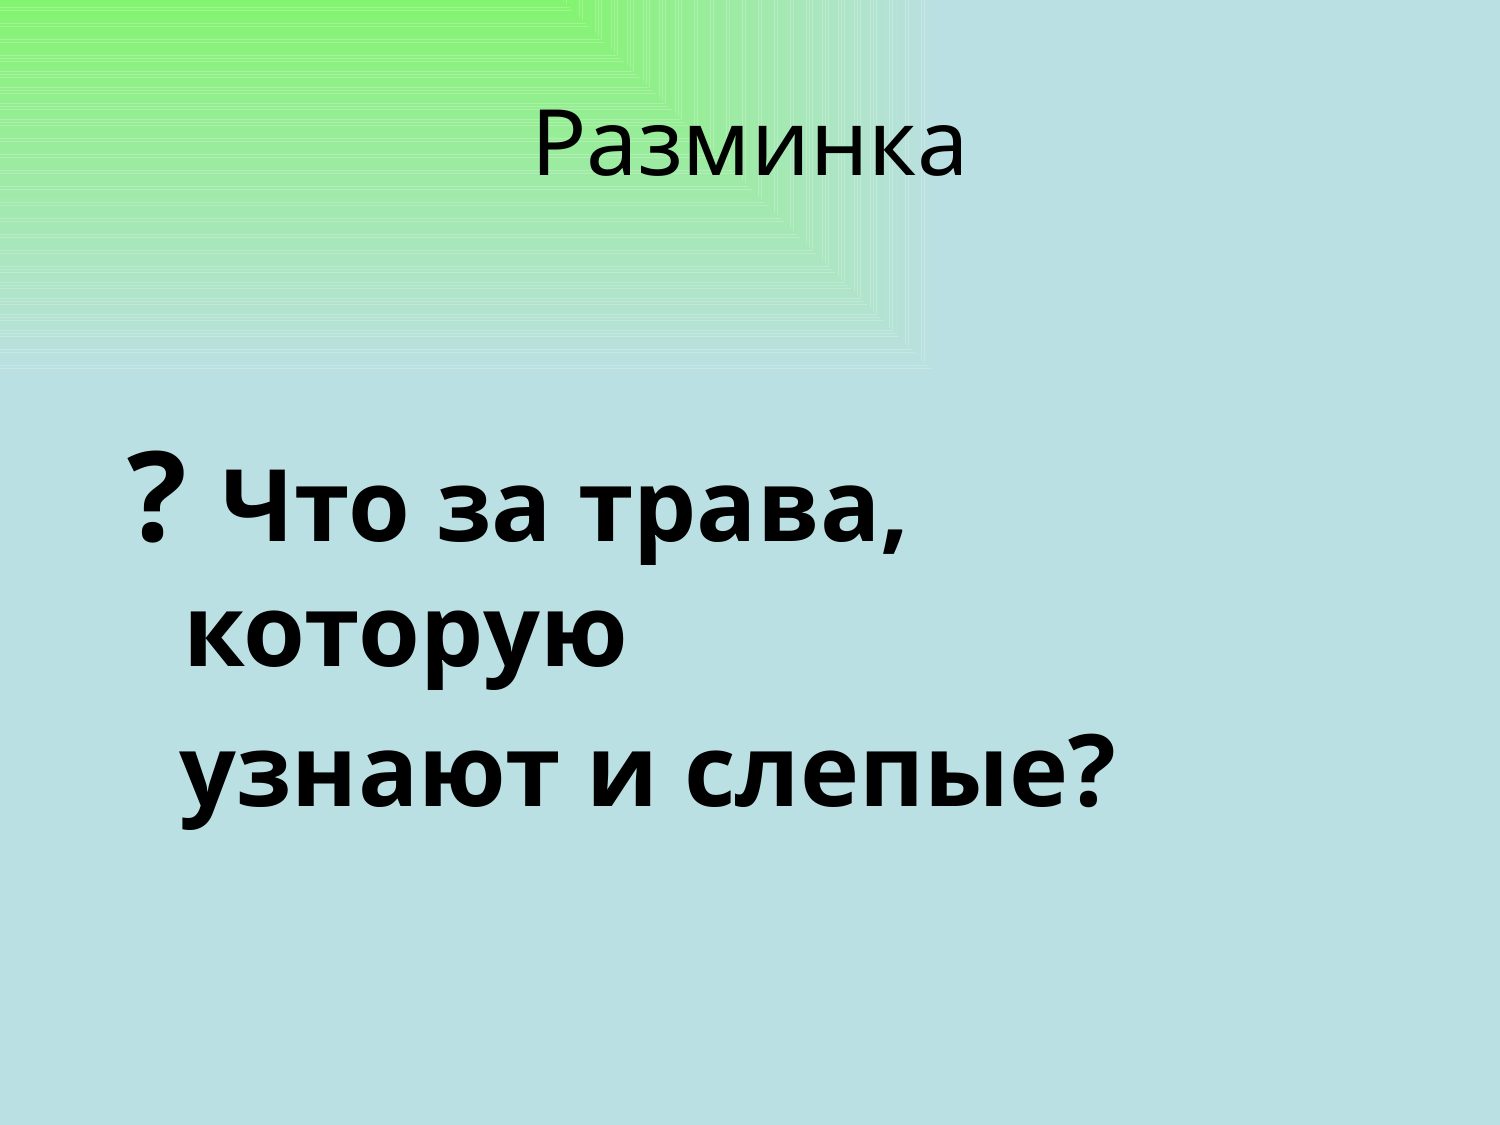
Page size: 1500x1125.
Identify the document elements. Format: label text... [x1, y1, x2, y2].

title Разминка [74, 44, 1426, 233]
list ? Что за трава, которую узнают и слепые? [112, 408, 1376, 901]
